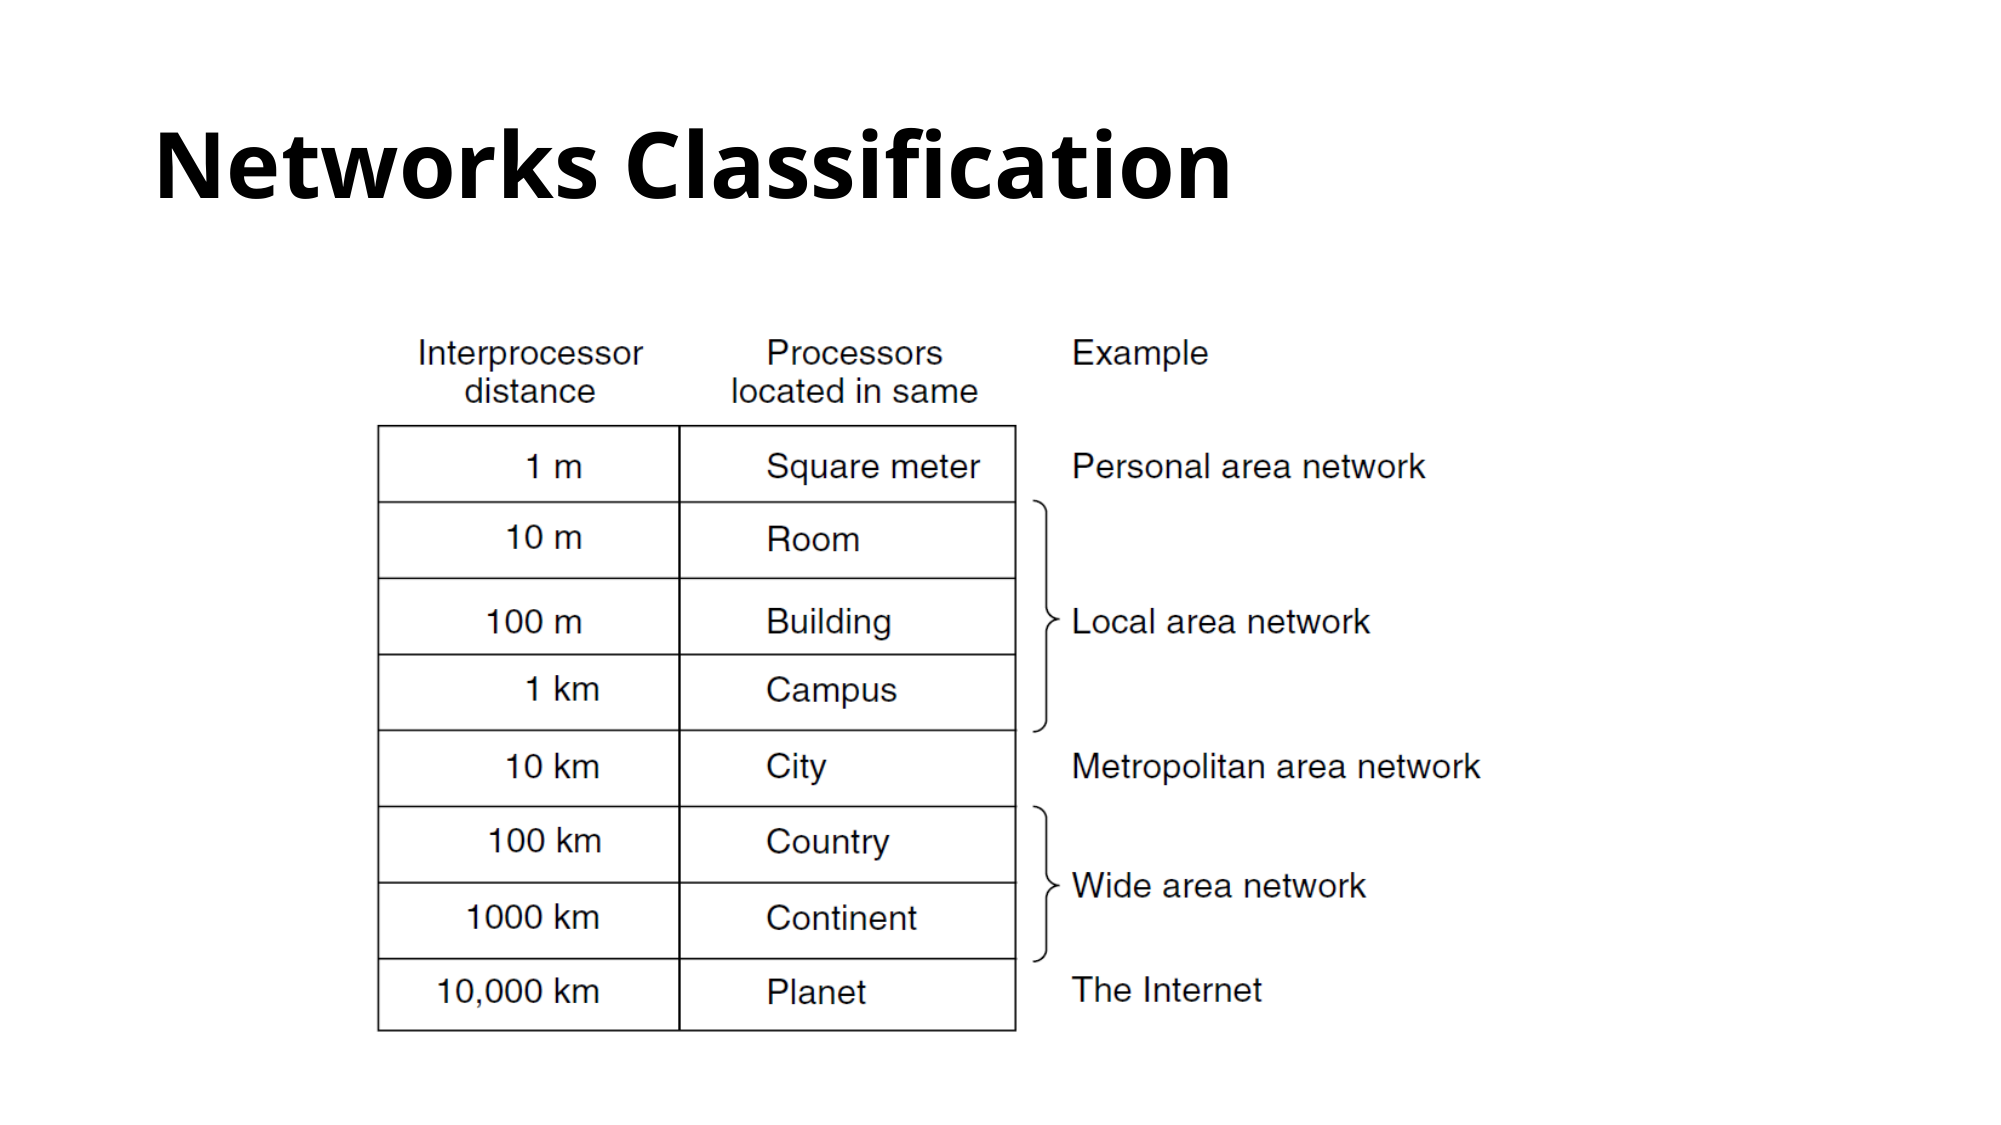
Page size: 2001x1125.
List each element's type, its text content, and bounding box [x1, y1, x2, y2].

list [305, 308, 1532, 1075]
title Networks Classification [137, 59, 1863, 278]
